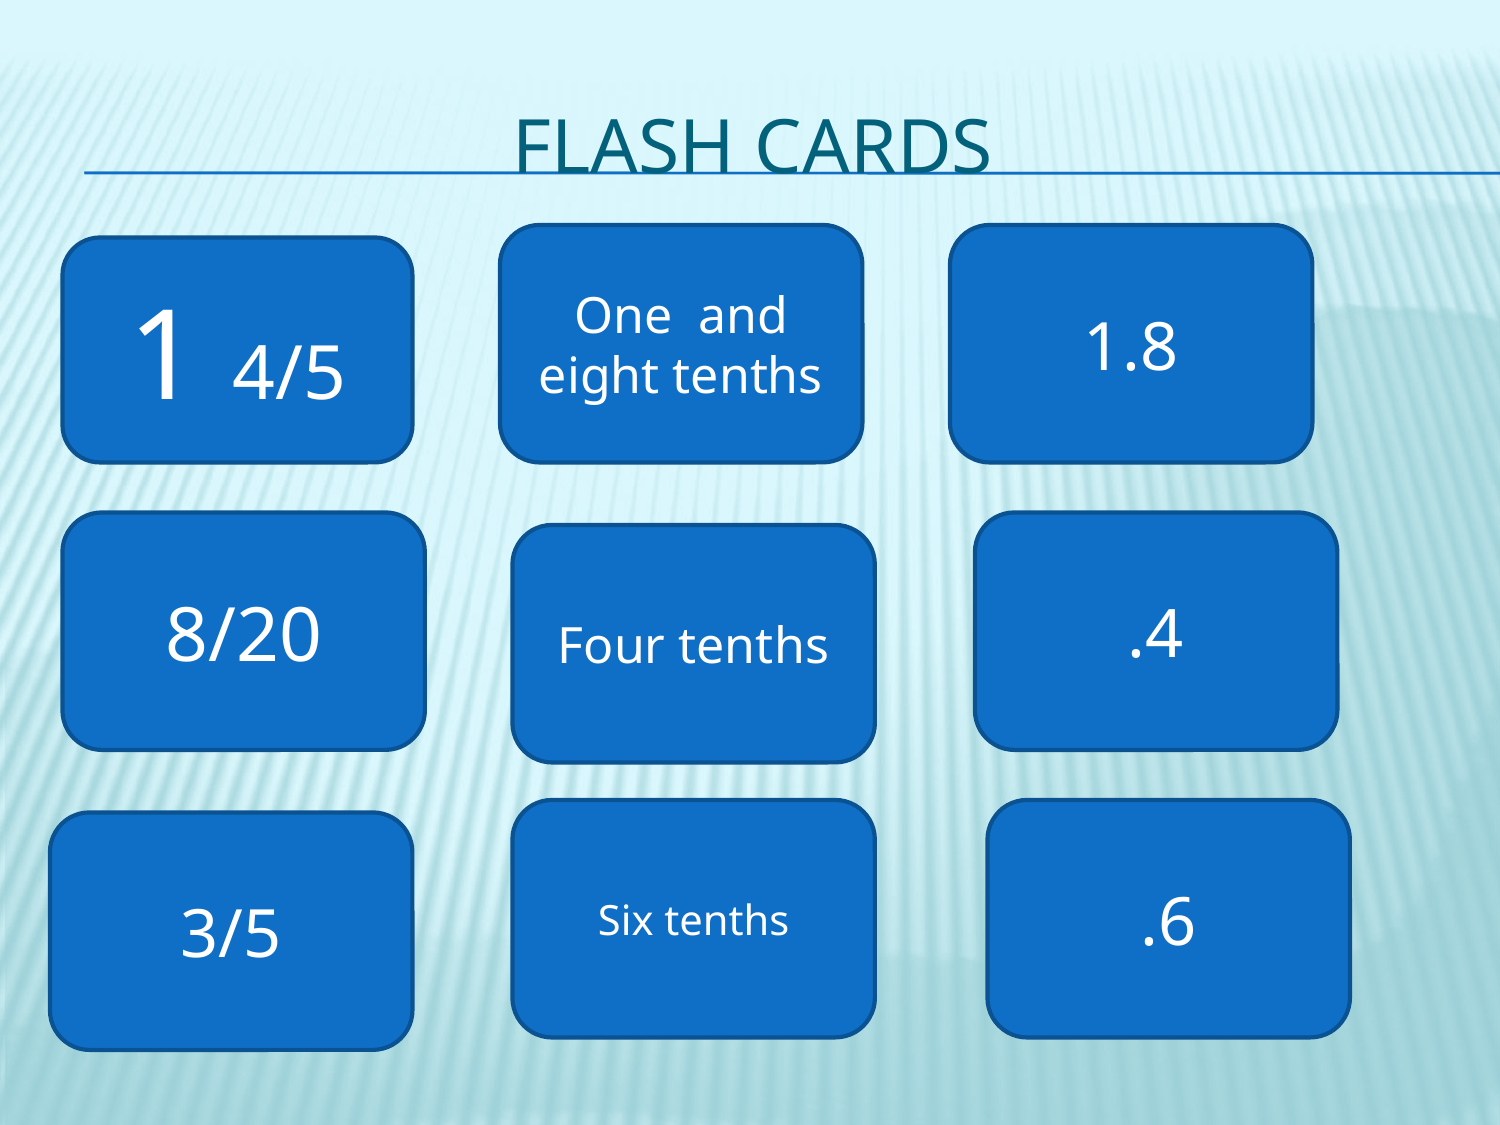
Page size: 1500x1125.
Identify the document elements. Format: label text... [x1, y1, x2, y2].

text_box Six tenths [510, 797, 877, 1040]
text_box Four tenths [510, 522, 877, 765]
text_box One and eight tenths [497, 222, 865, 465]
title FLASH CARDS [49, 75, 1475, 213]
text_box 3/5 [47, 810, 415, 1053]
text_box .4 [972, 510, 1340, 753]
text_box .6 [985, 797, 1353, 1040]
text_box 1.8 [947, 222, 1315, 465]
text_box 1 4/5 [60, 235, 415, 465]
text_box 8/20 [60, 510, 427, 753]
